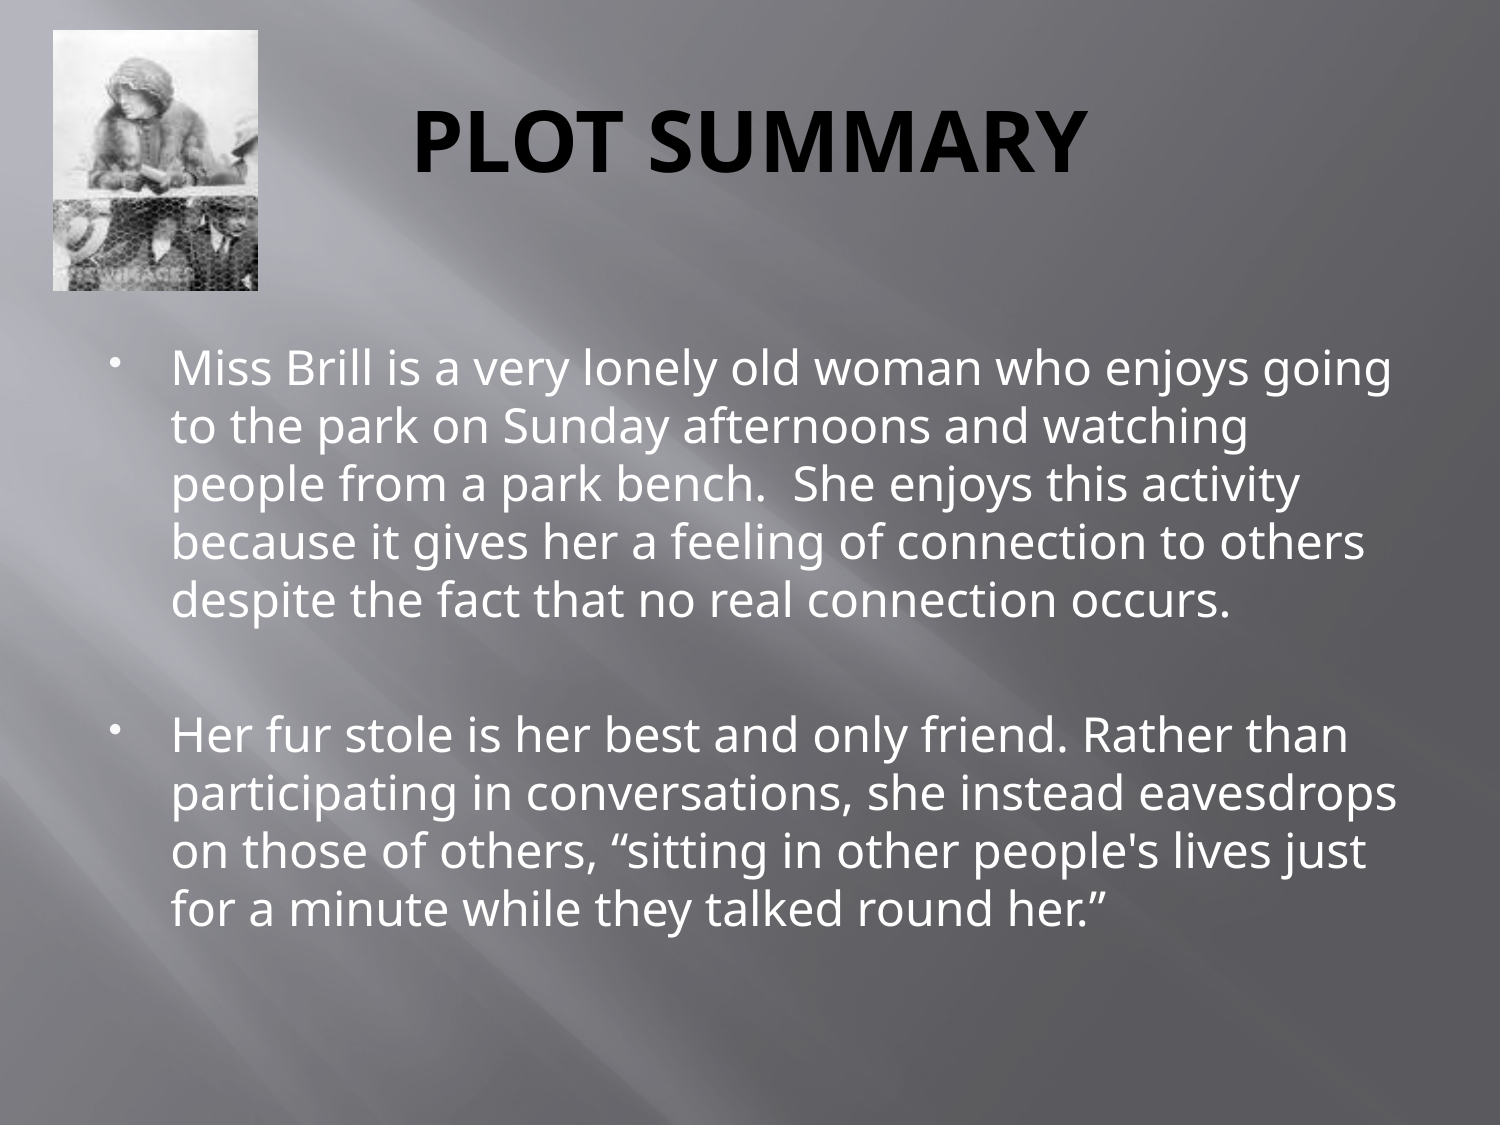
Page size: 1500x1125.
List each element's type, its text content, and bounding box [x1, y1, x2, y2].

list Miss Brill is a very lonely old woman who enjoys going to the park on Sunday afternoons and watching people from a park bench. She enjoys this activity because it gives her a feeling of connection to others despite the fact that no real connection occurs. Her fur stole is her best and only friend. Rather than participating in conversations, she instead eavesdrops on those of others, “sitting in other people's lives just for a minute while they talked round her.” [75, 262, 1425, 1035]
title PLOT SUMMARY [285, 45, 1425, 233]
picture [52, 30, 259, 291]
